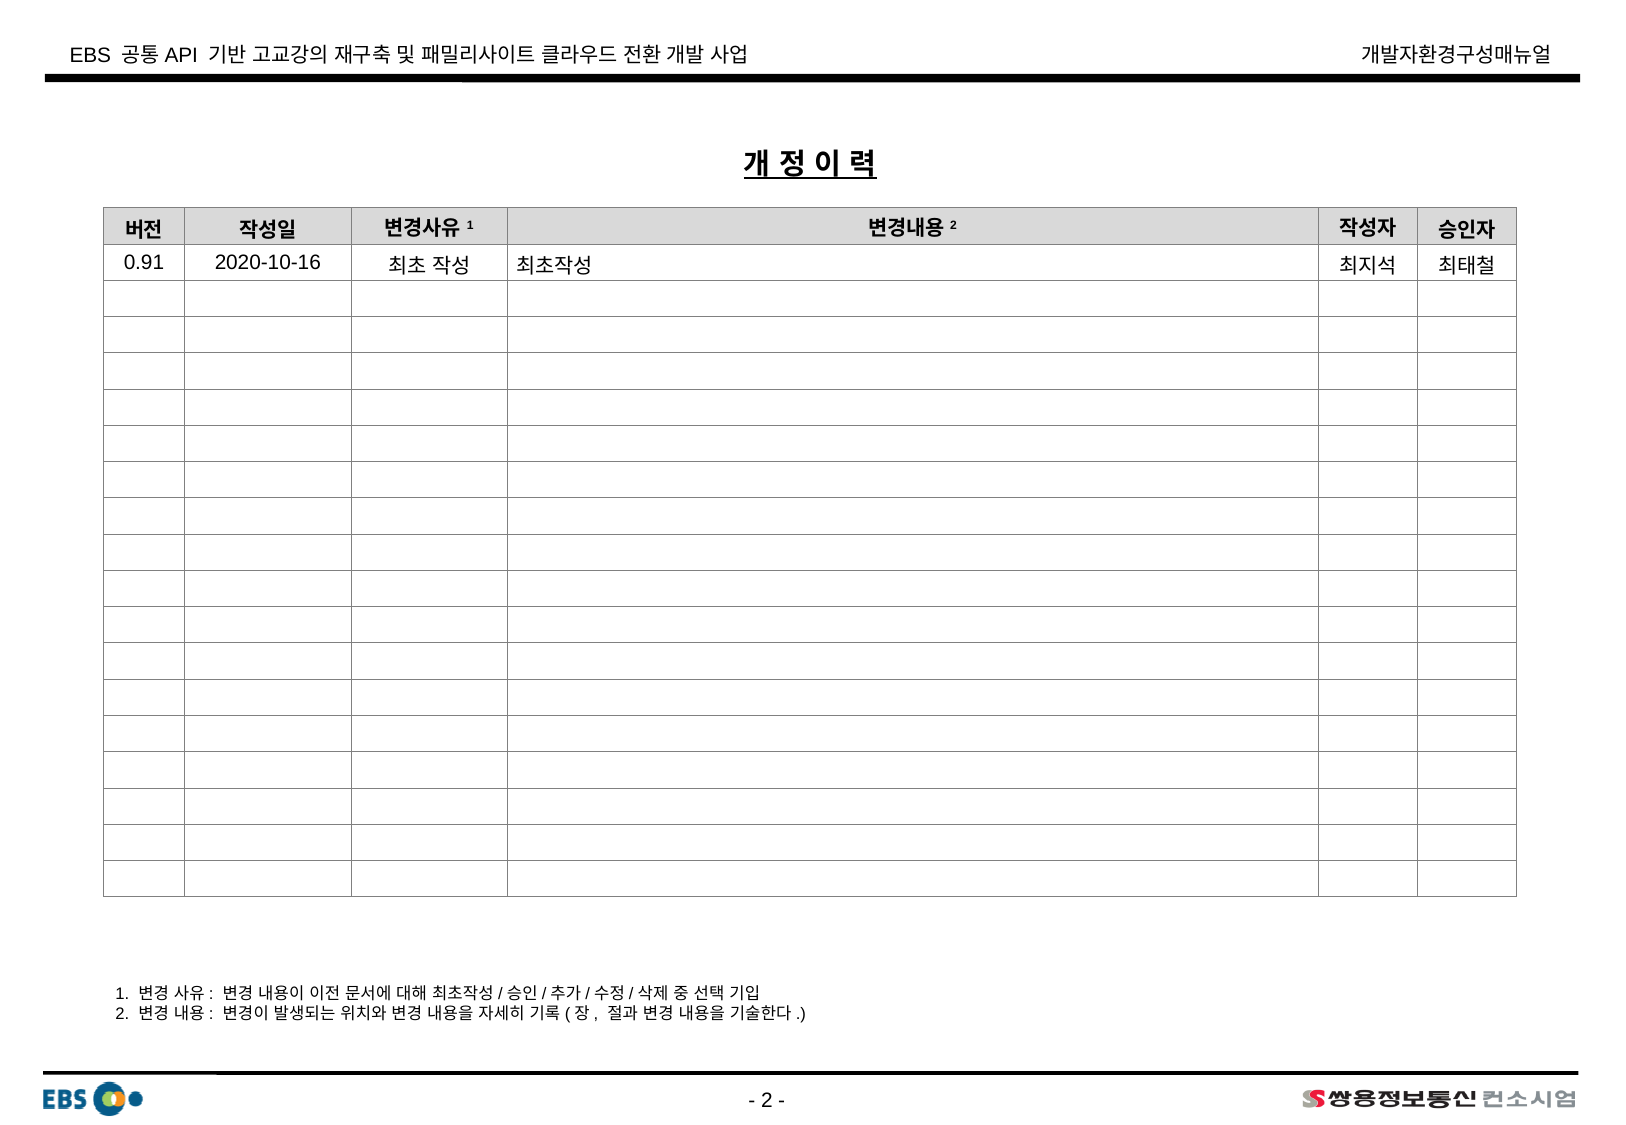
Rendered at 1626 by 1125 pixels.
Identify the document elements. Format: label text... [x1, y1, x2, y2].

picture [40, 1078, 146, 1119]
table_cell [352, 716, 507, 751]
table_cell [508, 825, 1318, 860]
table_cell [352, 426, 507, 461]
table_cell [508, 353, 1318, 389]
table_cell [1418, 426, 1516, 461]
table_cell [104, 752, 184, 788]
table_cell [185, 861, 351, 896]
table_cell 0.91 [104, 245, 184, 280]
table_cell [185, 680, 351, 715]
table_cell [104, 607, 184, 642]
table_cell 최지석 [1319, 245, 1417, 280]
table_cell [352, 390, 507, 425]
table_cell [1319, 752, 1417, 788]
table_cell [508, 426, 1318, 461]
table_header 승인자 [1418, 208, 1516, 244]
table_cell 최초작성 [508, 245, 1318, 280]
table_cell [104, 353, 184, 389]
table_cell [1319, 462, 1417, 497]
table_cell [1418, 680, 1516, 715]
table_cell [352, 462, 507, 497]
table_cell [508, 498, 1318, 534]
table_cell [104, 680, 184, 715]
table_cell [1418, 317, 1516, 352]
table_cell [352, 498, 507, 534]
table_cell [1319, 607, 1417, 642]
table_cell [104, 825, 184, 860]
table_cell [185, 643, 351, 679]
table_cell [104, 281, 184, 316]
table_cell [352, 643, 507, 679]
table_header 변경사유1 [352, 208, 507, 244]
table_header 작성자 [1319, 208, 1417, 244]
table_cell 최태철 [1418, 245, 1516, 280]
table_cell [508, 390, 1318, 425]
table_cell [104, 716, 184, 751]
table_cell [1319, 789, 1417, 824]
table_cell [508, 281, 1318, 316]
table_cell [1418, 825, 1516, 860]
table_cell [185, 789, 351, 824]
table_cell [1319, 317, 1417, 352]
table_cell [352, 571, 507, 606]
table_cell [104, 789, 184, 824]
table_cell [185, 716, 351, 751]
text_box 개 정 이 력 [103, 128, 1518, 181]
table_cell [1418, 571, 1516, 606]
table_cell [1418, 789, 1516, 824]
table_cell [1418, 607, 1516, 642]
picture [1293, 1082, 1586, 1116]
table_cell [352, 317, 507, 352]
table_cell [185, 317, 351, 352]
table_cell [1319, 498, 1417, 534]
table_cell [352, 535, 507, 570]
table_cell [1418, 535, 1516, 570]
table_cell [1319, 643, 1417, 679]
table_cell [185, 390, 351, 425]
table_cell [185, 281, 351, 316]
table_cell [508, 462, 1318, 497]
table_cell [104, 462, 184, 497]
table_cell [508, 861, 1318, 896]
table_cell [185, 498, 351, 534]
table_cell [104, 643, 184, 679]
table_cell [1418, 281, 1516, 316]
table_header 작성일 [185, 208, 351, 244]
table_cell [508, 317, 1318, 352]
table_cell [1319, 353, 1417, 389]
table_cell [352, 607, 507, 642]
table_cell [352, 789, 507, 824]
table_cell [352, 281, 507, 316]
table_cell [508, 571, 1318, 606]
table_cell [352, 752, 507, 788]
table_cell [1319, 390, 1417, 425]
text_box 1. 변경 사유: 변경 내용이 이전 문서에 대해 최초작성/승인/추가/수정/삭제 중 선택 기입 2. 변경 내용: 변경이 발생되는 위치와 변경 내용을 자세히 기록(장, 절과 변경 내용을 기술한다.) [100, 975, 914, 1031]
table_cell [1319, 535, 1417, 570]
table_cell [1319, 680, 1417, 715]
table_cell [1418, 390, 1516, 425]
table_cell [1418, 861, 1516, 896]
table_cell [104, 317, 184, 352]
table_cell [508, 789, 1318, 824]
table_cell [1319, 426, 1417, 461]
table_cell [352, 680, 507, 715]
table_cell [1319, 716, 1417, 751]
table_cell [185, 607, 351, 642]
table_cell [352, 825, 507, 860]
table_cell [508, 680, 1318, 715]
table_cell 최초 작성 [352, 245, 507, 280]
table_cell [104, 861, 184, 896]
table_cell [104, 571, 184, 606]
table_cell [1418, 643, 1516, 679]
table_header 버전 [104, 208, 184, 244]
table_cell 2020-10-16 [185, 245, 351, 280]
table_cell [1418, 716, 1516, 751]
table_cell [104, 390, 184, 425]
table_cell [1418, 498, 1516, 534]
table_cell [185, 825, 351, 860]
table_header 변경내용2 [508, 208, 1318, 244]
table_cell [508, 535, 1318, 570]
table_cell [185, 752, 351, 788]
table_cell [185, 426, 351, 461]
table_cell [1319, 571, 1417, 606]
table_cell [104, 535, 184, 570]
table_cell [1319, 281, 1417, 316]
table_cell [1418, 353, 1516, 389]
table_cell [1418, 752, 1516, 788]
table_cell [185, 462, 351, 497]
table_cell [508, 752, 1318, 788]
table_cell [104, 426, 184, 461]
table_cell [1319, 861, 1417, 896]
table_cell [352, 353, 507, 389]
table_cell [185, 571, 351, 606]
table_cell [185, 353, 351, 389]
table_cell [508, 716, 1318, 751]
table_cell [352, 861, 507, 896]
table_cell [104, 498, 184, 534]
table_cell [1319, 825, 1417, 860]
table_cell [185, 535, 351, 570]
table_cell [508, 643, 1318, 679]
table_cell [1418, 462, 1516, 497]
table_cell [508, 607, 1318, 642]
